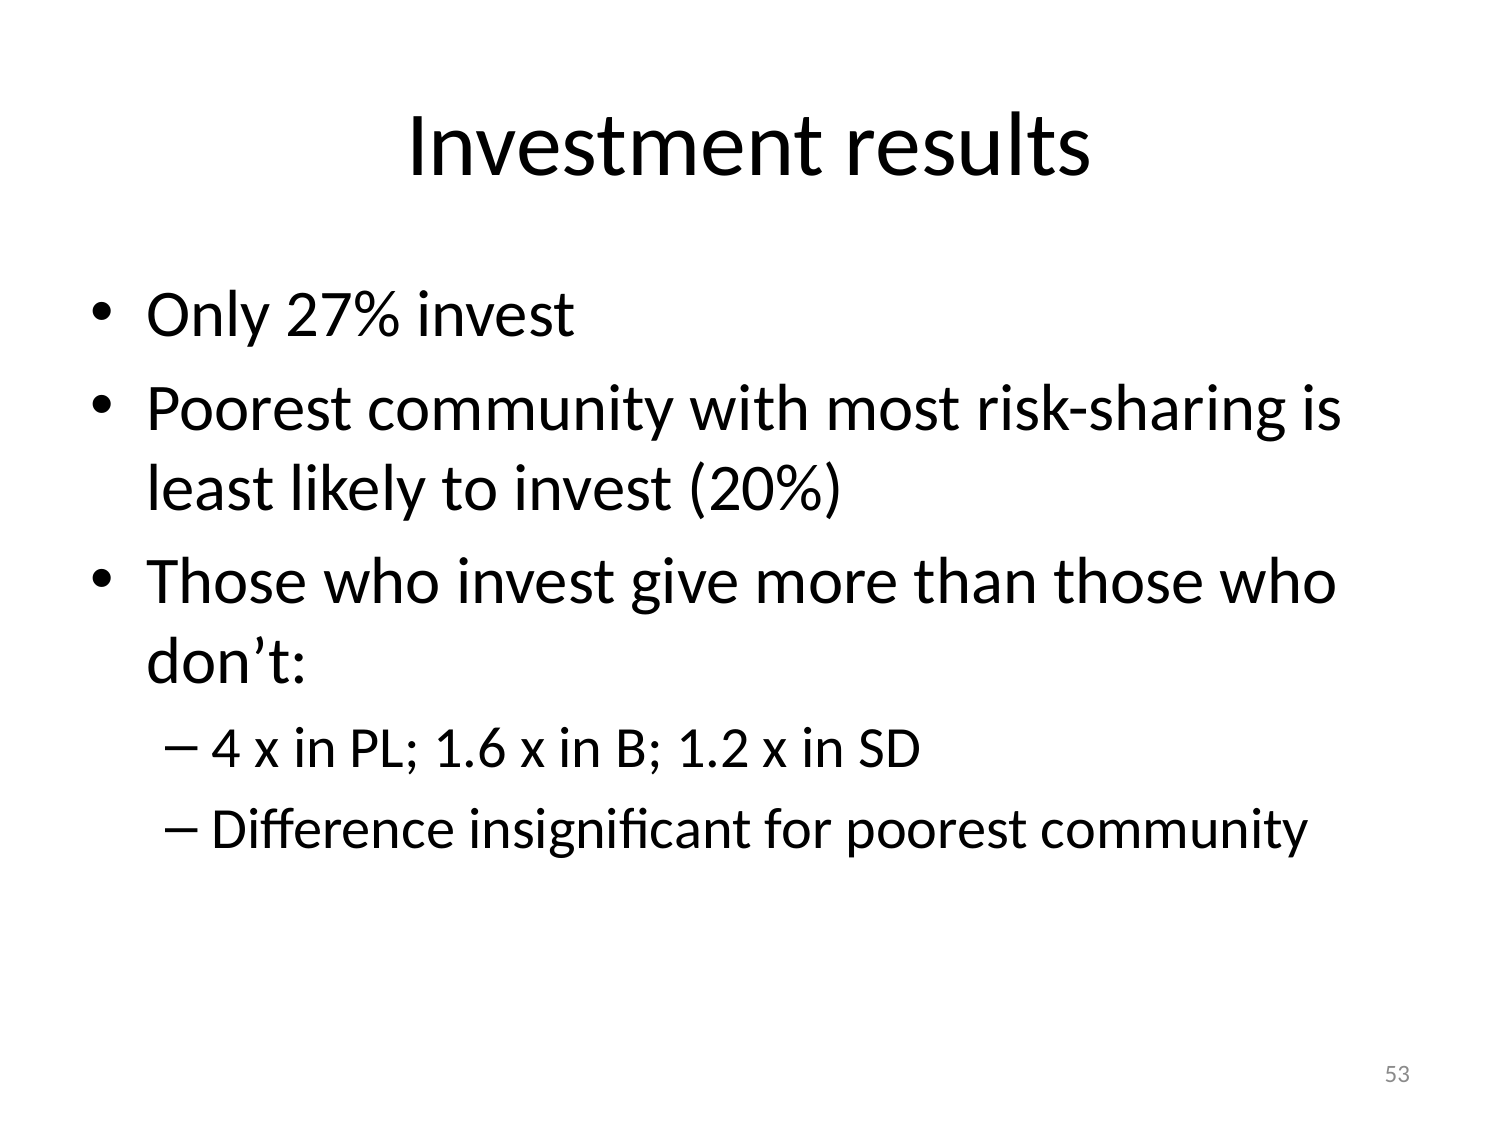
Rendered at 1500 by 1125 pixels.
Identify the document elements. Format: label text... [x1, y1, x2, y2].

list Only 27% invest Poorest community with most risk-sharing is least likely to invest (20%) Those who invest give more than those who don’t: 4 x in PL; 1.6 x in B; 1.2 x in SD Difference insignificant for poorest community [75, 262, 1425, 1005]
title Investment results [75, 45, 1425, 233]
slide_number 53 [1074, 1042, 1425, 1103]
